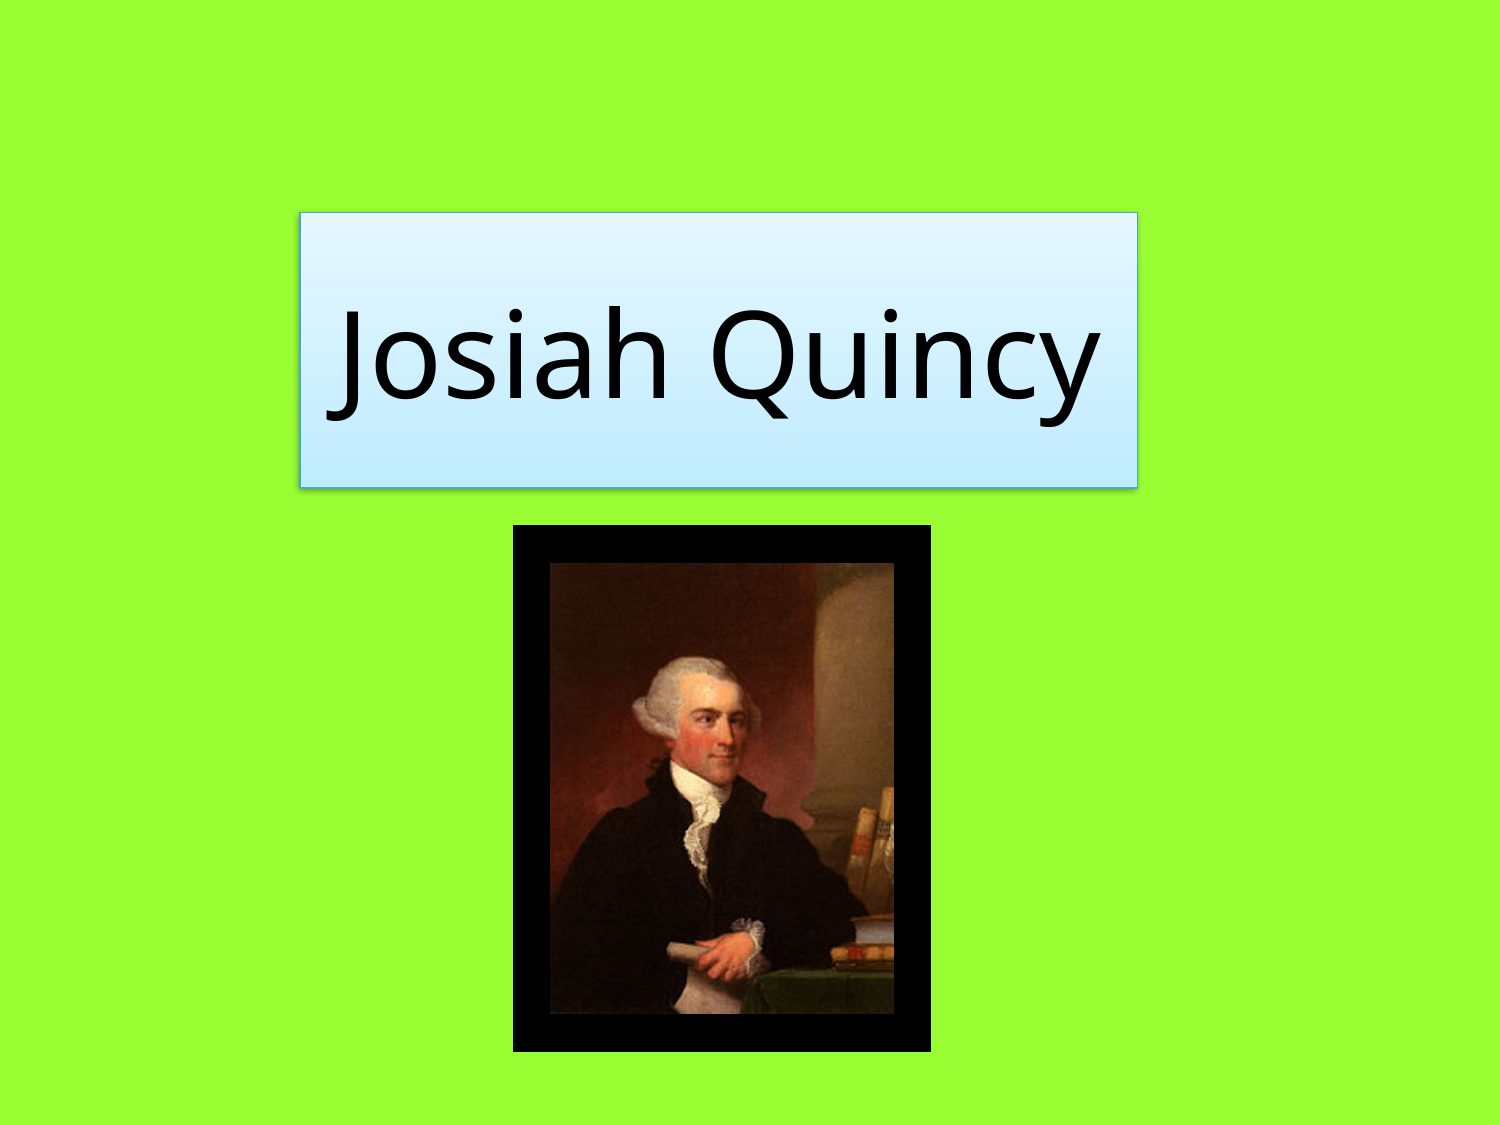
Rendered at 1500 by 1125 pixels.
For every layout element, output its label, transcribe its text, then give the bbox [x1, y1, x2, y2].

title Josiah Quincy [299, 212, 1138, 489]
picture [549, 562, 894, 1015]
